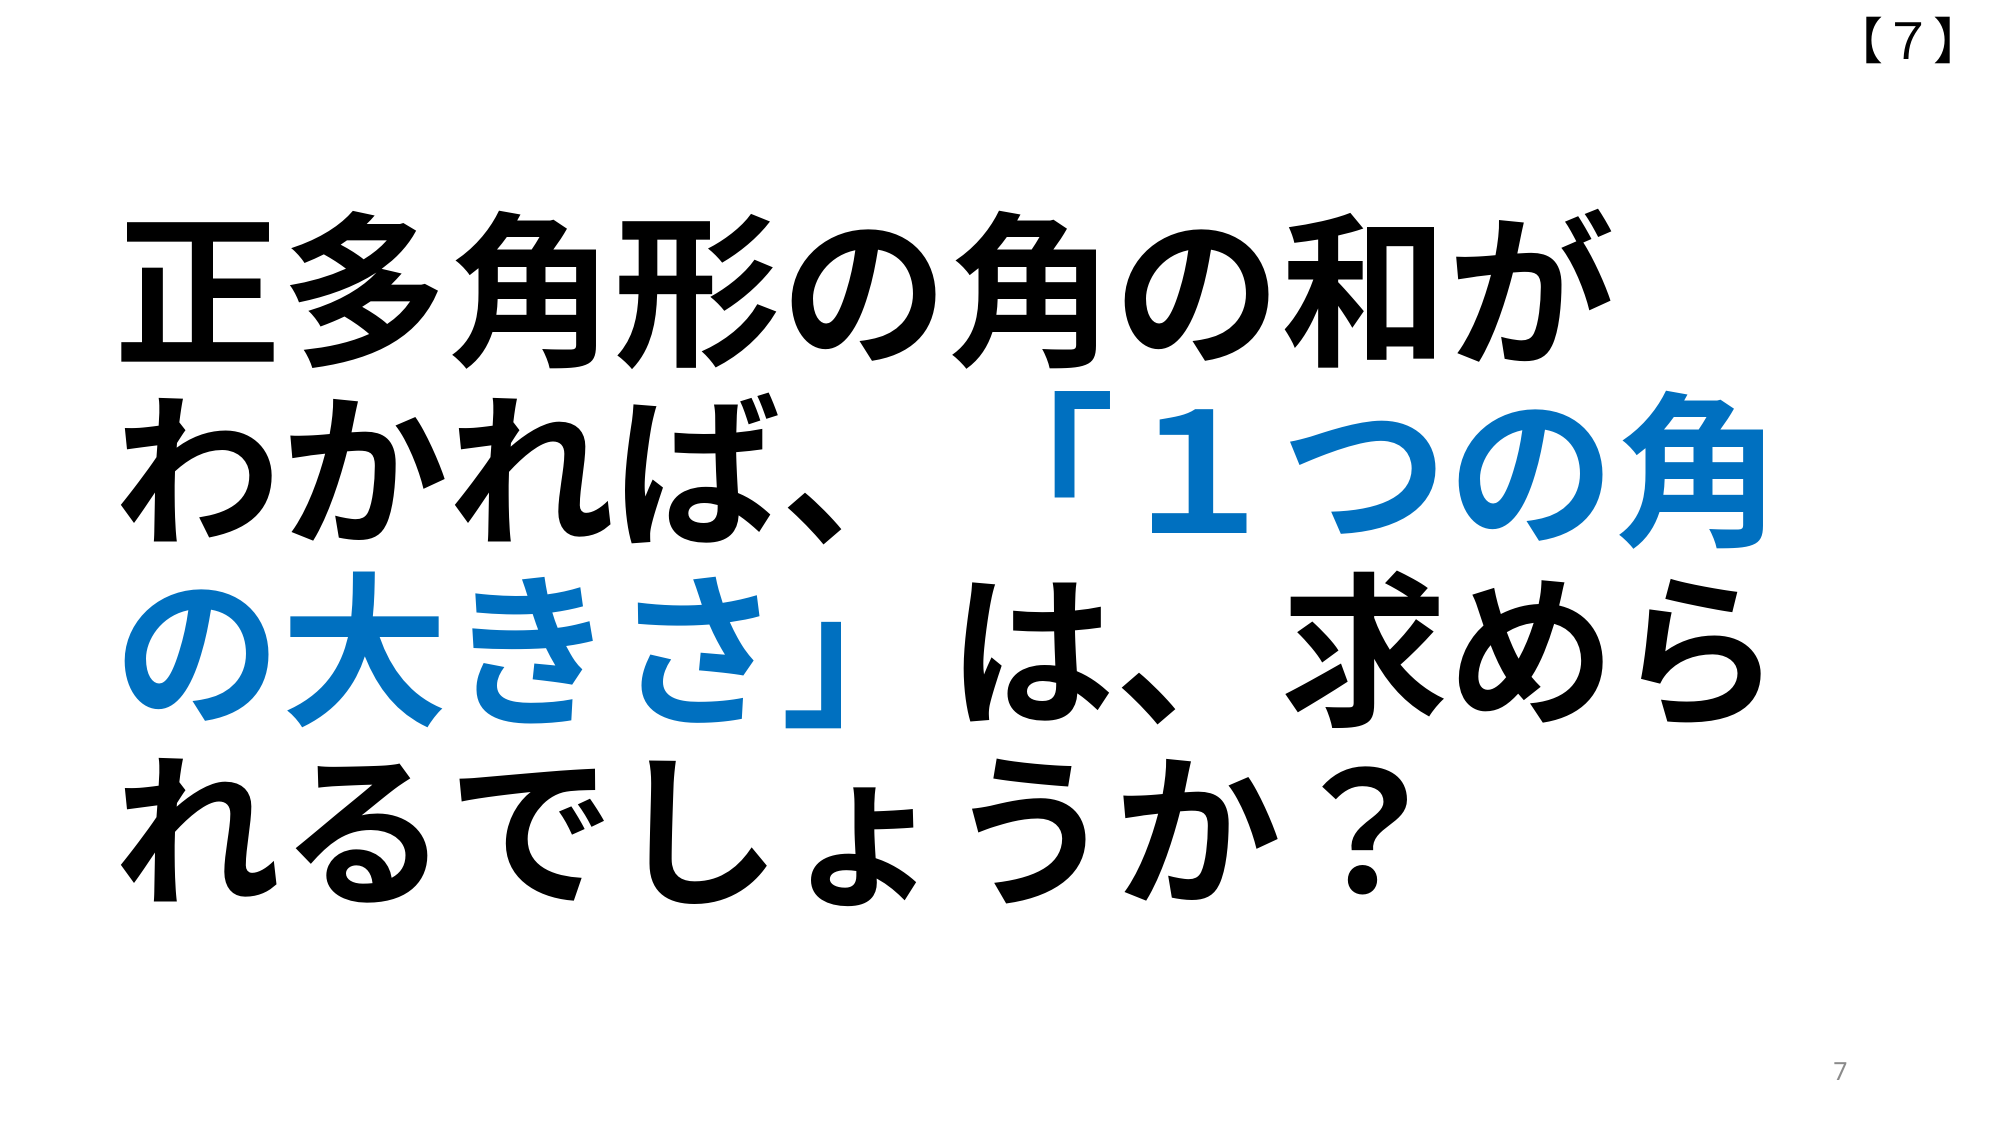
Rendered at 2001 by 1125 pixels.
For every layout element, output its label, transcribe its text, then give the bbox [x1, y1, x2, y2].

text_box 【７】 [1818, 1, 2000, 77]
text_box 正多角形の角の和が わかれば、「１つの角の大きさ」は、求められるでしょうか？ [99, 202, 1819, 975]
slide_number 7 [1412, 1042, 1863, 1103]
